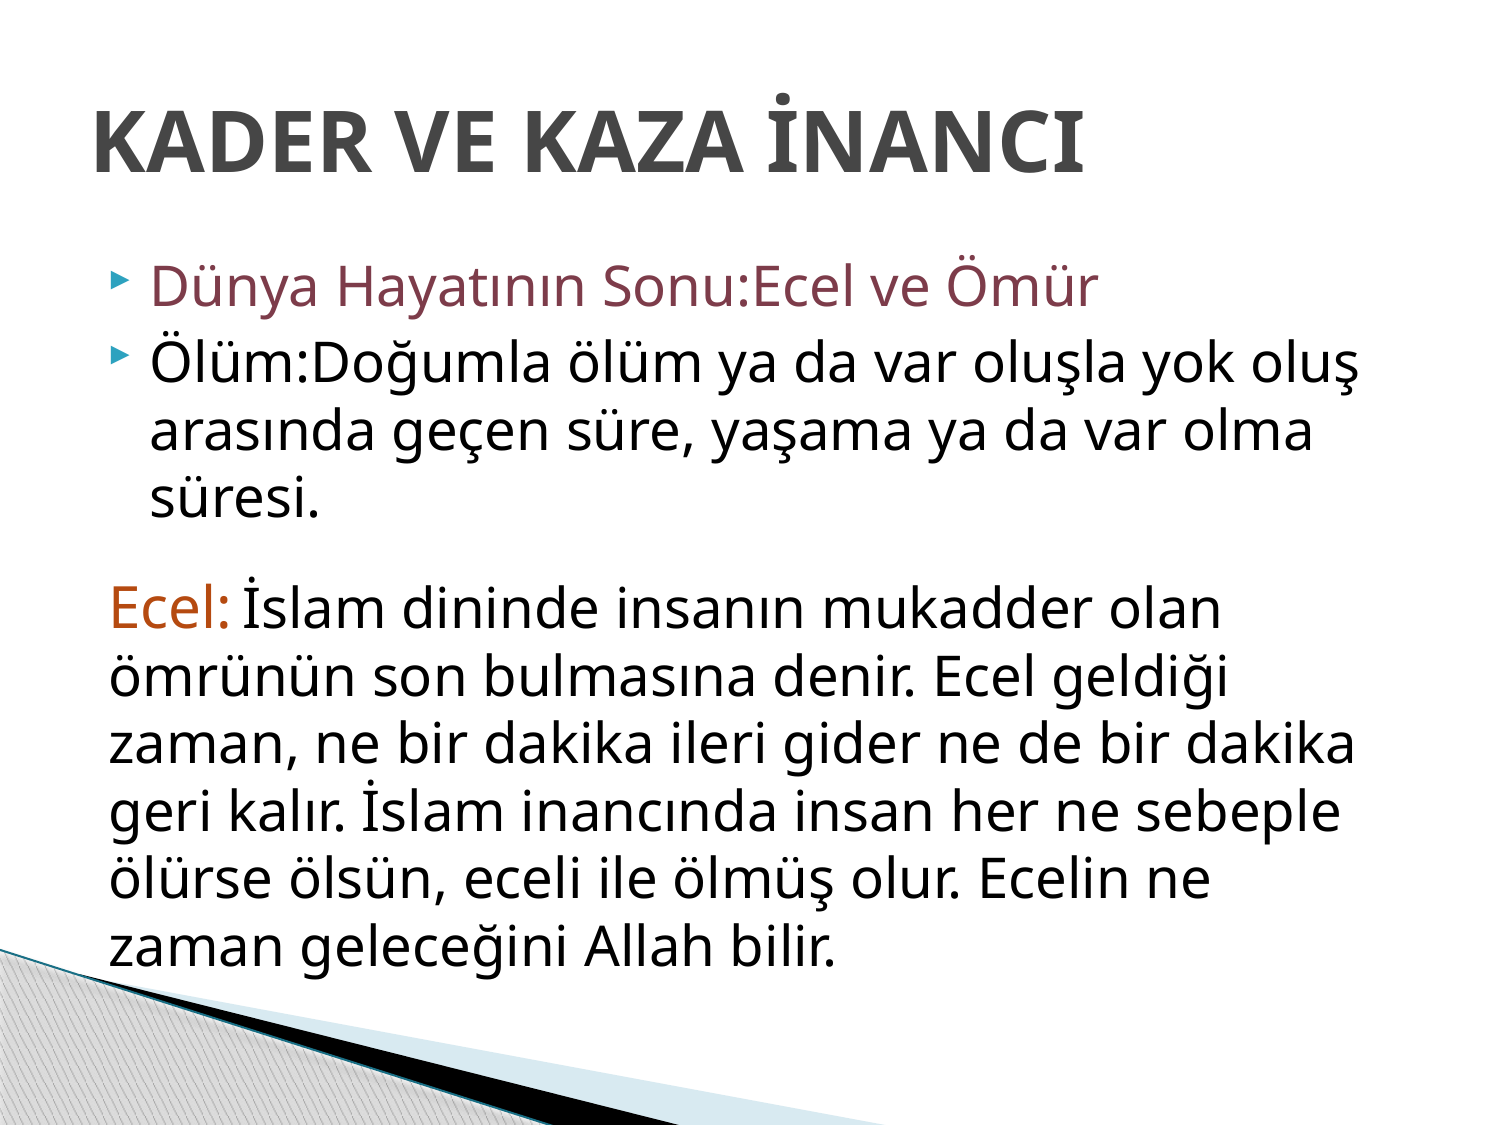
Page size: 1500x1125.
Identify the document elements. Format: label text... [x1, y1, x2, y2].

title KADER VE KAZA İNANCI [75, 45, 1425, 233]
list Dünya Hayatının Sonu:Ecel ve Ömür Ölüm:Doğumla ölüm ya da var oluşla yok oluş arasında geçen süre, yaşama ya da var olma süresi. [75, 243, 1425, 986]
text_box Ecel: İslam dininde insanın mukadder olan ömrünün son bulmasına denir. Ecel geldiği zaman, ne bir dakika ileri gider ne de bir dakika geri kalır. İslam inancında insan her ne sebeple ölürse ölsün, eceli ile ölmüş olur. Ecelin ne zaman geleceğini Allah bilir. [93, 562, 1407, 985]
